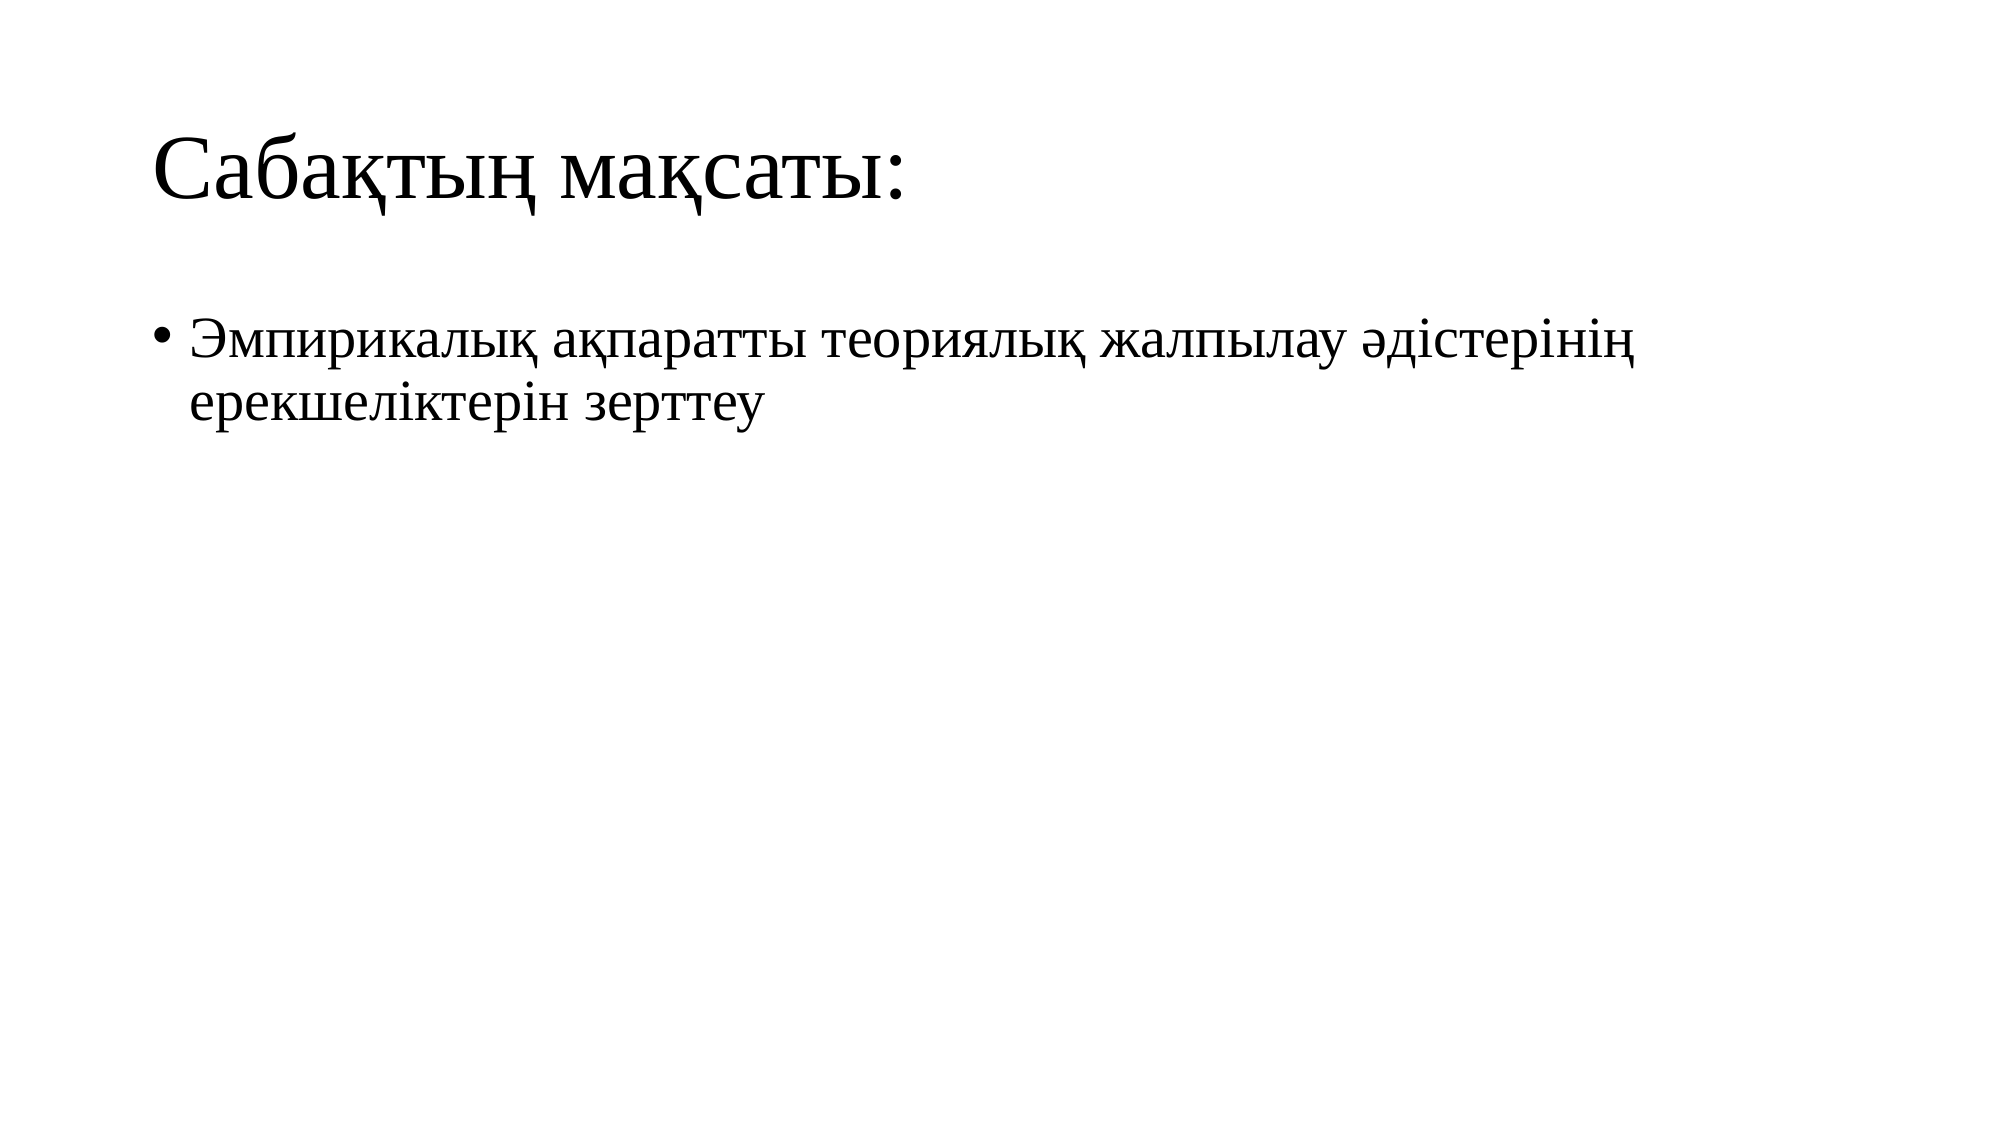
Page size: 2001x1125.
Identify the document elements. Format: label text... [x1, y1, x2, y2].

title Сабақтың мақсаты: [137, 59, 1863, 278]
list Эмпирикалық ақпаратты теориялық жалпылау әдістерінің ерекшеліктерін зерттеу [137, 299, 1863, 1014]
